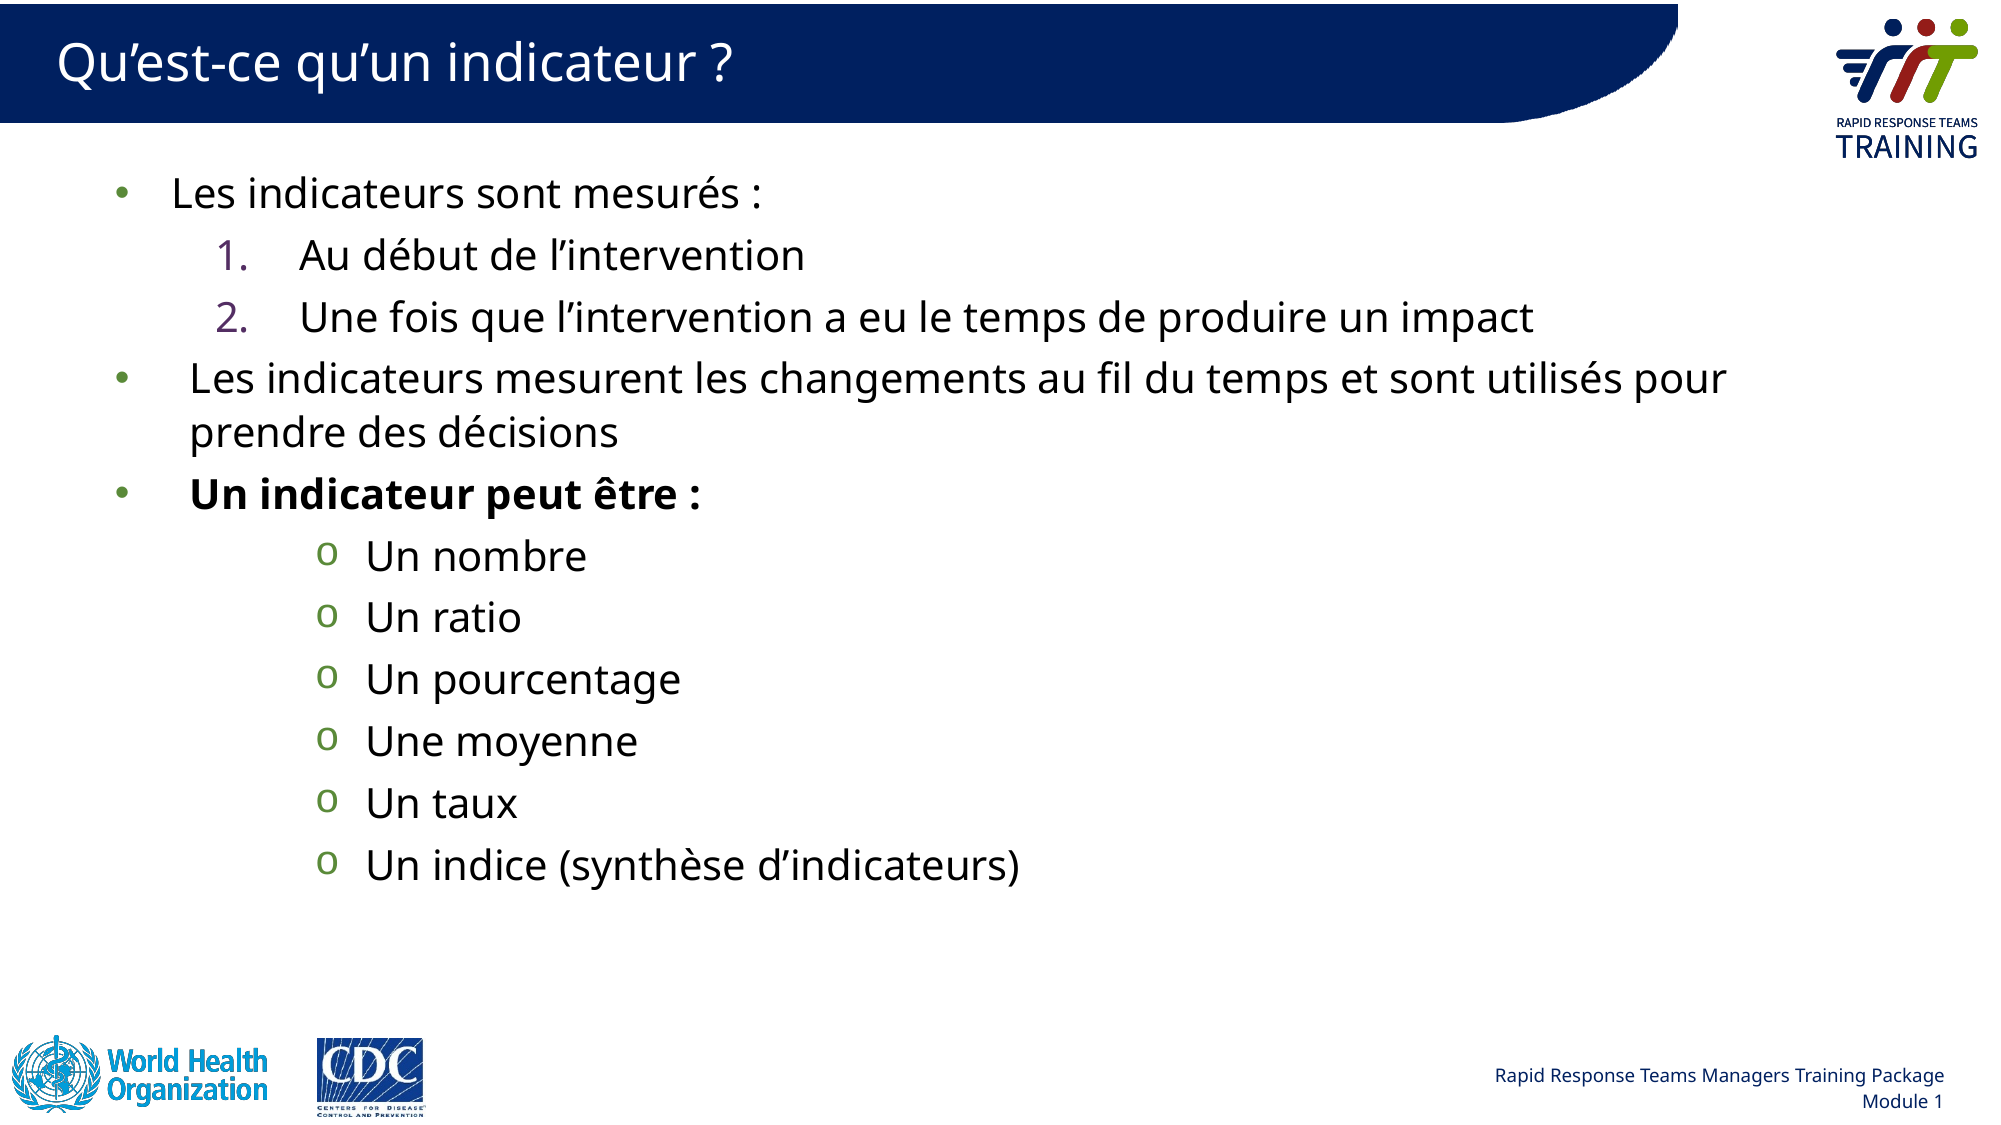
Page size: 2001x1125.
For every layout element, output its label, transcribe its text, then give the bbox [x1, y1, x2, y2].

picture [46, 1056, 54, 1062]
picture [59, 1035, 267, 1113]
picture [1835, 19, 1978, 167]
picture [317, 1038, 426, 1117]
title Qu’est-ce qu’un indicateur ? [48, 11, 837, 119]
picture [34, 1054, 43, 1078]
picture [22, 1062, 26, 1077]
picture [71, 1053, 90, 1091]
picture [12, 1083, 48, 1113]
picture [40, 1062, 47, 1070]
picture [0, 4, 1678, 123]
picture [24, 1054, 36, 1087]
text_box Les indicateurs sont mesurés : Au début de l’intervention Une fois que l’intervention a eu le temps de produire un impact Les indicateurs mesurent les changements au fil du temps et sont utilisés pour prendre des décisions Un indicateur peut être : Un nombre Un ratio Un pourcentage Une moyenne Un taux Un indice (synthèse d’indicateurs) [99, 155, 1900, 406]
picture [12, 1035, 54, 1068]
picture [30, 1083, 37, 1091]
picture [36, 1088, 78, 1105]
picture [50, 1108, 62, 1113]
